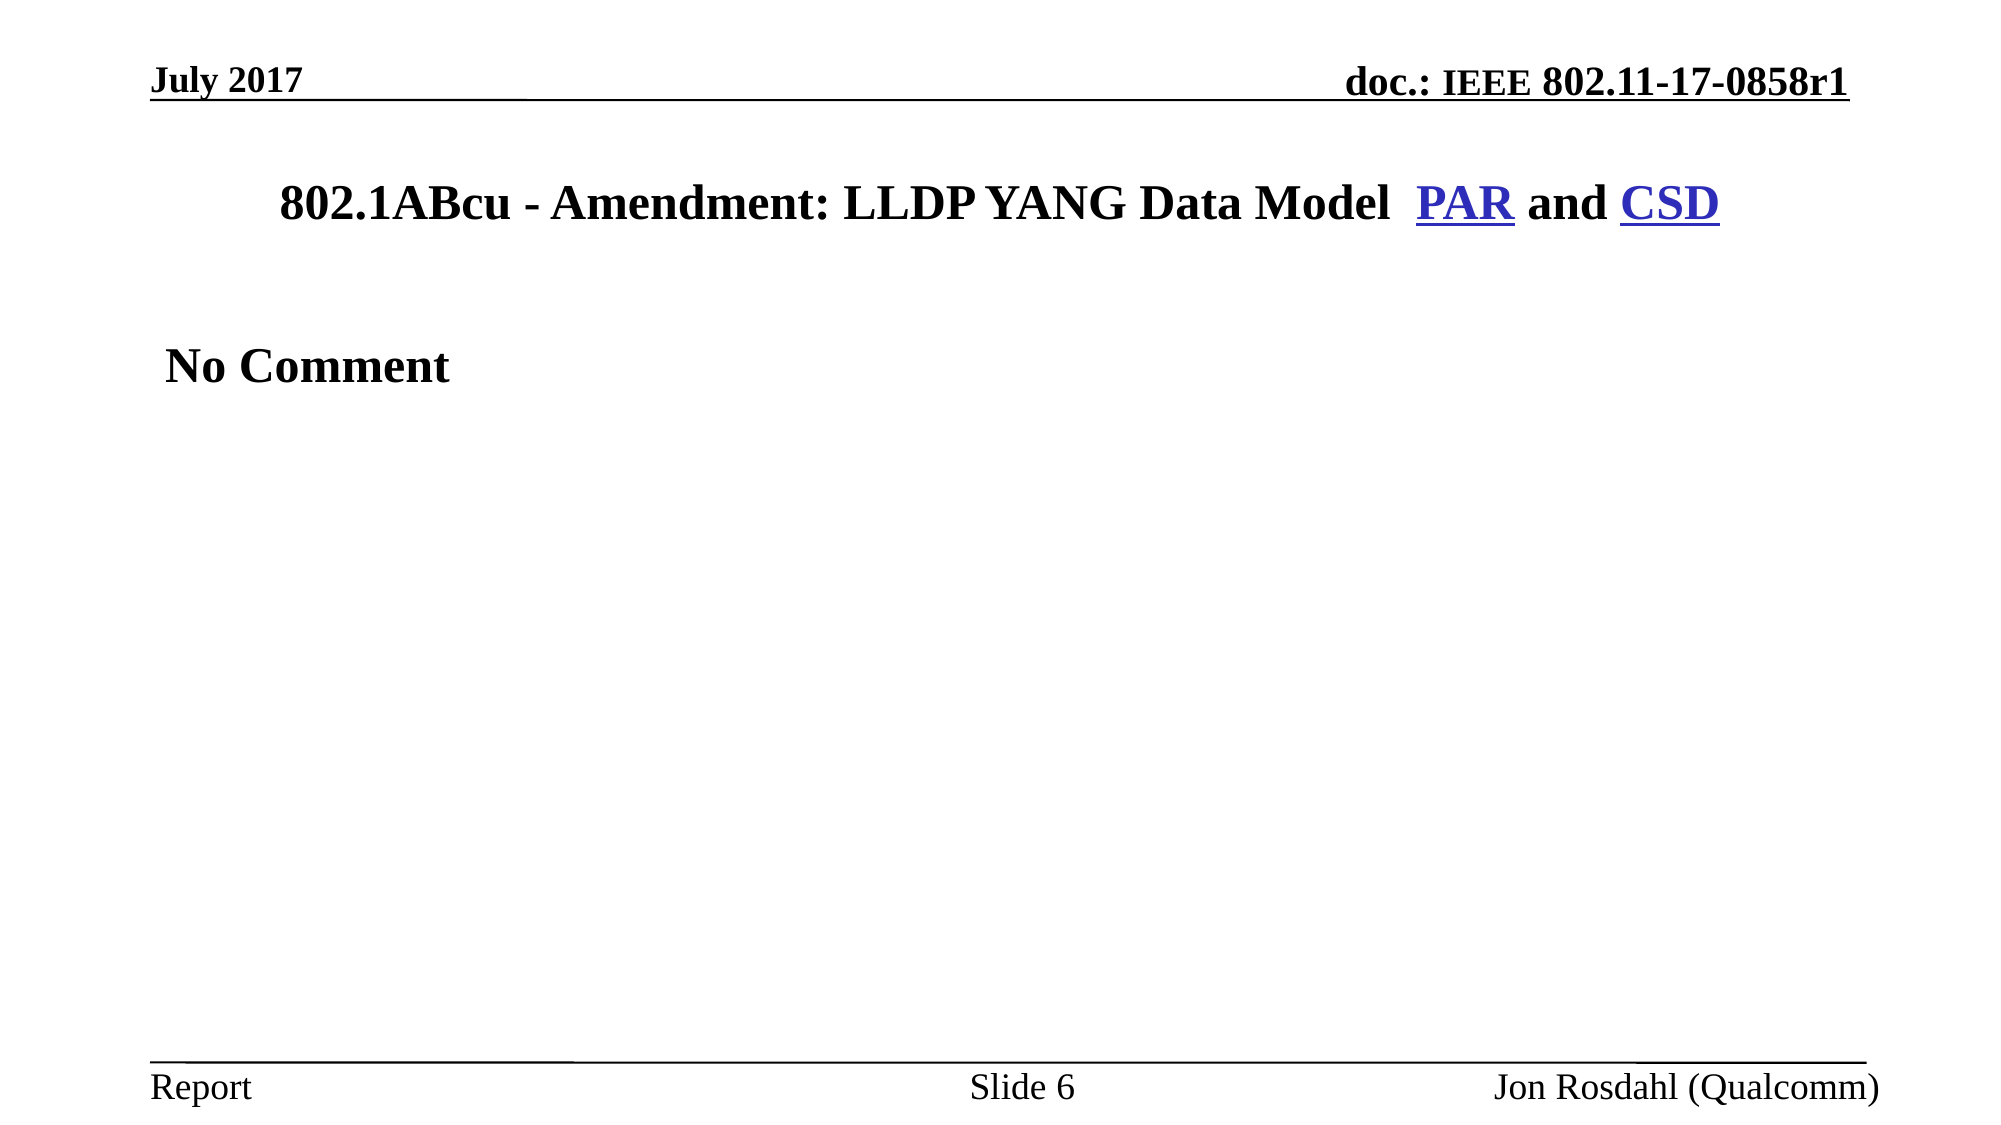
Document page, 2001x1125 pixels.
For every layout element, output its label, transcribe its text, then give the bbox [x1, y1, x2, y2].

title 802.1ABcu - Amendment: LLDP YANG Data Model PAR and CSD [149, 112, 1850, 288]
slide_number Slide 6 [950, 1061, 1095, 1125]
footer Jon Rosdahl (Qualcomm) [1436, 1061, 1881, 1108]
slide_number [149, 49, 431, 100]
list No Comment [149, 324, 1850, 1000]
